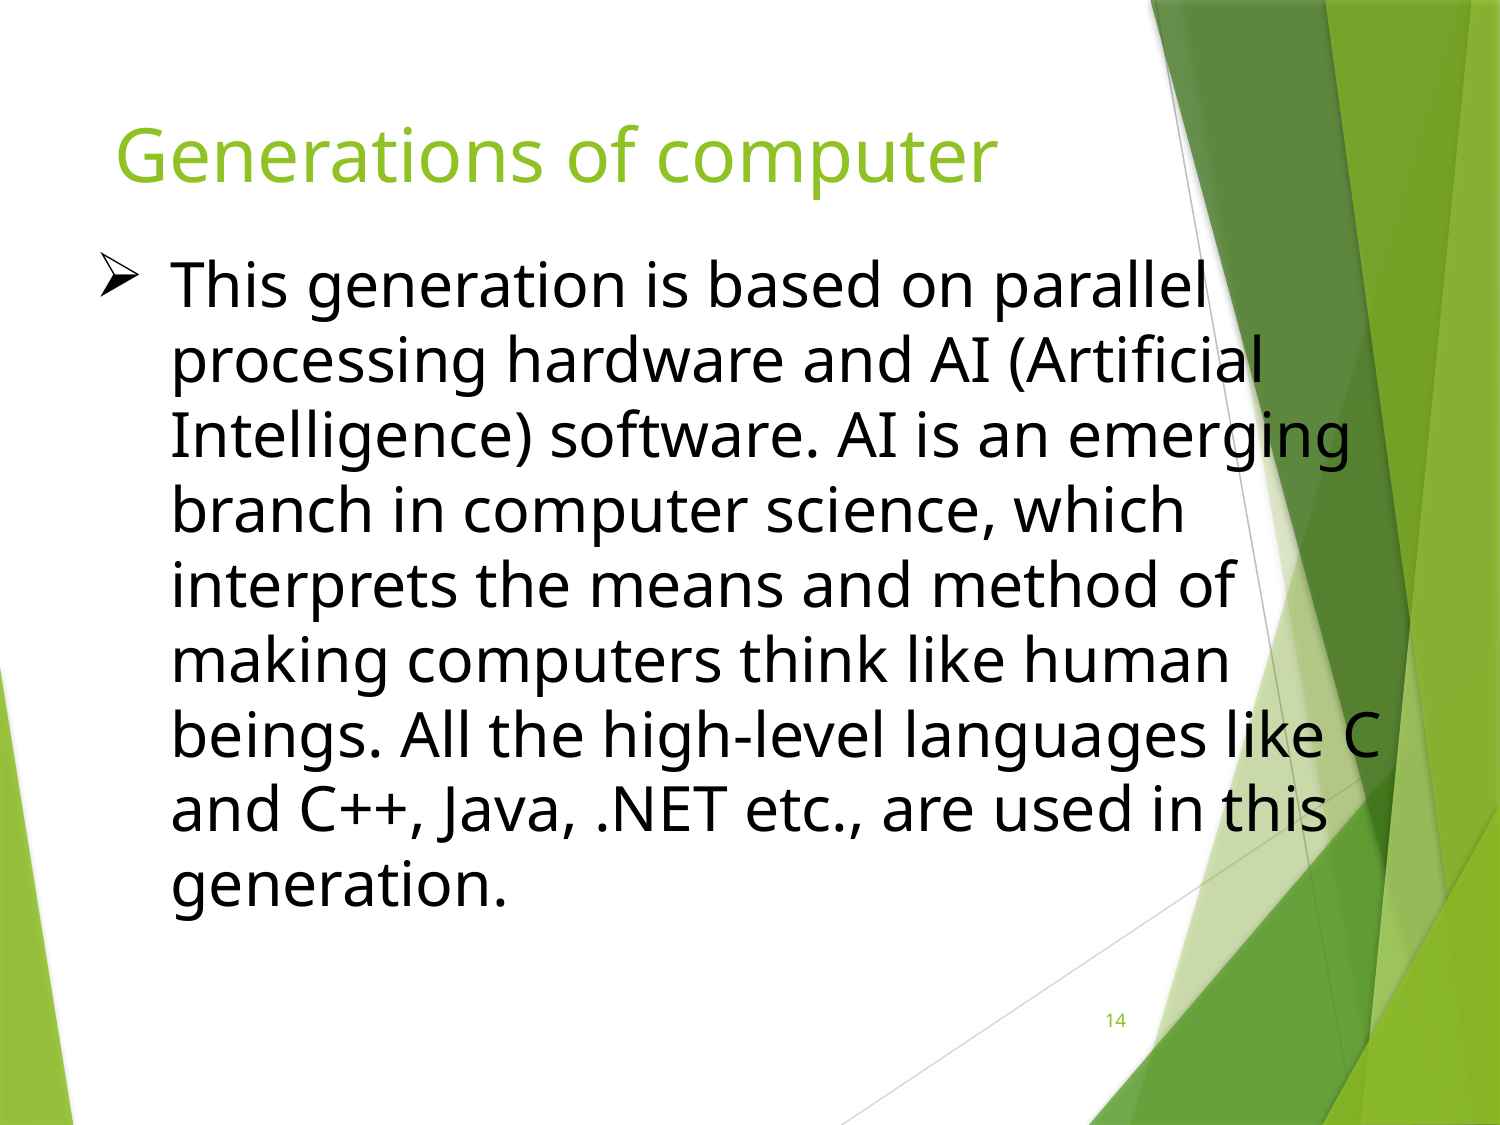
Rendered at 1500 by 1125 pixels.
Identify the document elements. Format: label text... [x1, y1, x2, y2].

text_box This generation is based on parallel processing hardware and AI (Artificial Intelligence) software. AI is an emerging branch in computer science, which interprets the means and method of making computers think like human beings. All the high-level languages like C and C++, Java, .NET etc., are used in this generation. [80, 237, 1425, 972]
slide_number 14 [1057, 991, 1142, 1051]
title Generations of computer [99, 99, 1142, 237]
